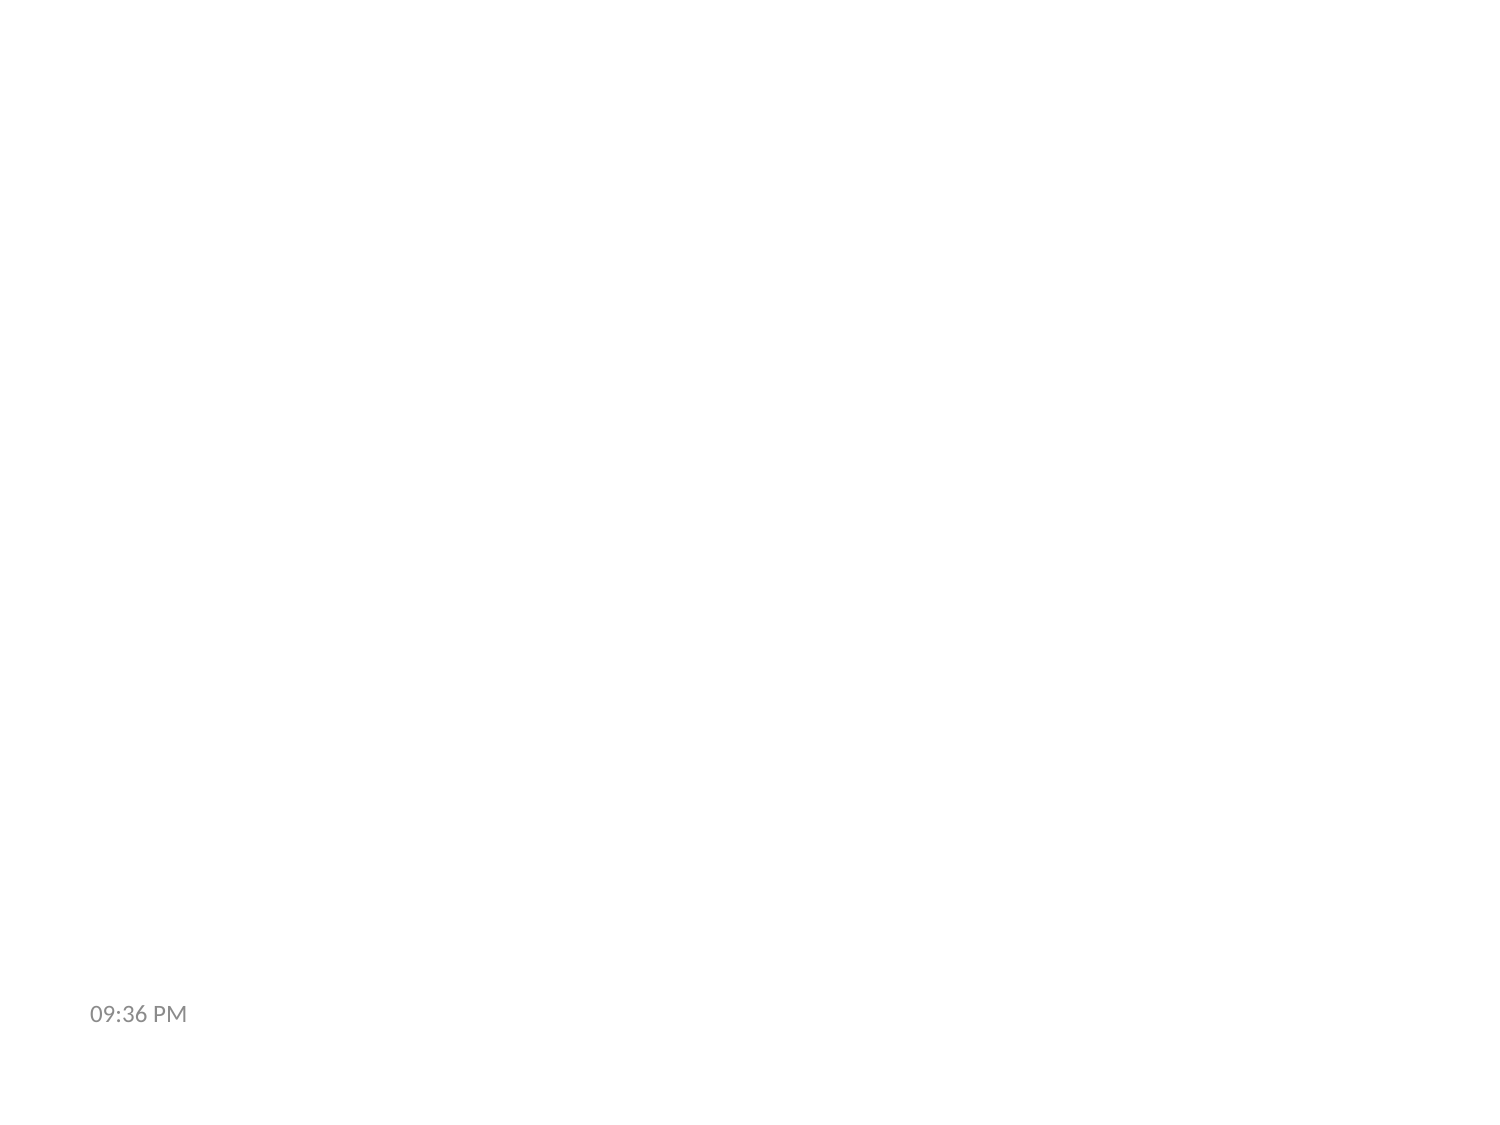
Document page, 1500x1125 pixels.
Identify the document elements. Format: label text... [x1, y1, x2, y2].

text_box 3:35 PM [75, 982, 425, 1043]
